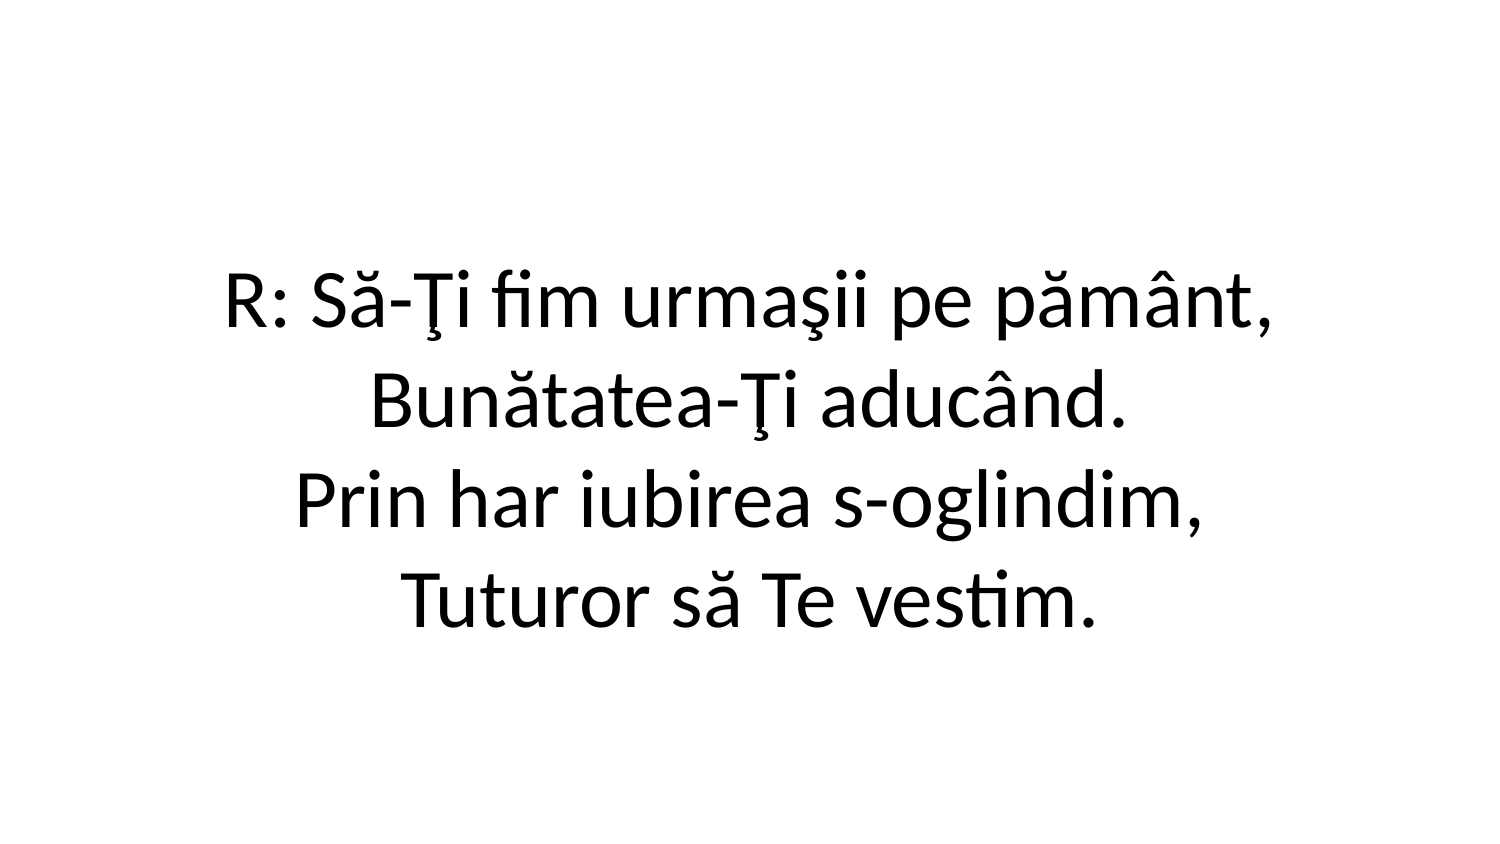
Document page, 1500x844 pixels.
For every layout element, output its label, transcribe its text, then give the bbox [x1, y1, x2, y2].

text_box R: Să-Ţi fim urmaşii pe pământ, Bunătatea-Ţi aducând. Prin har iubirea s-oglindim, Tuturor să Te vestim. [209, 192, 1291, 652]
